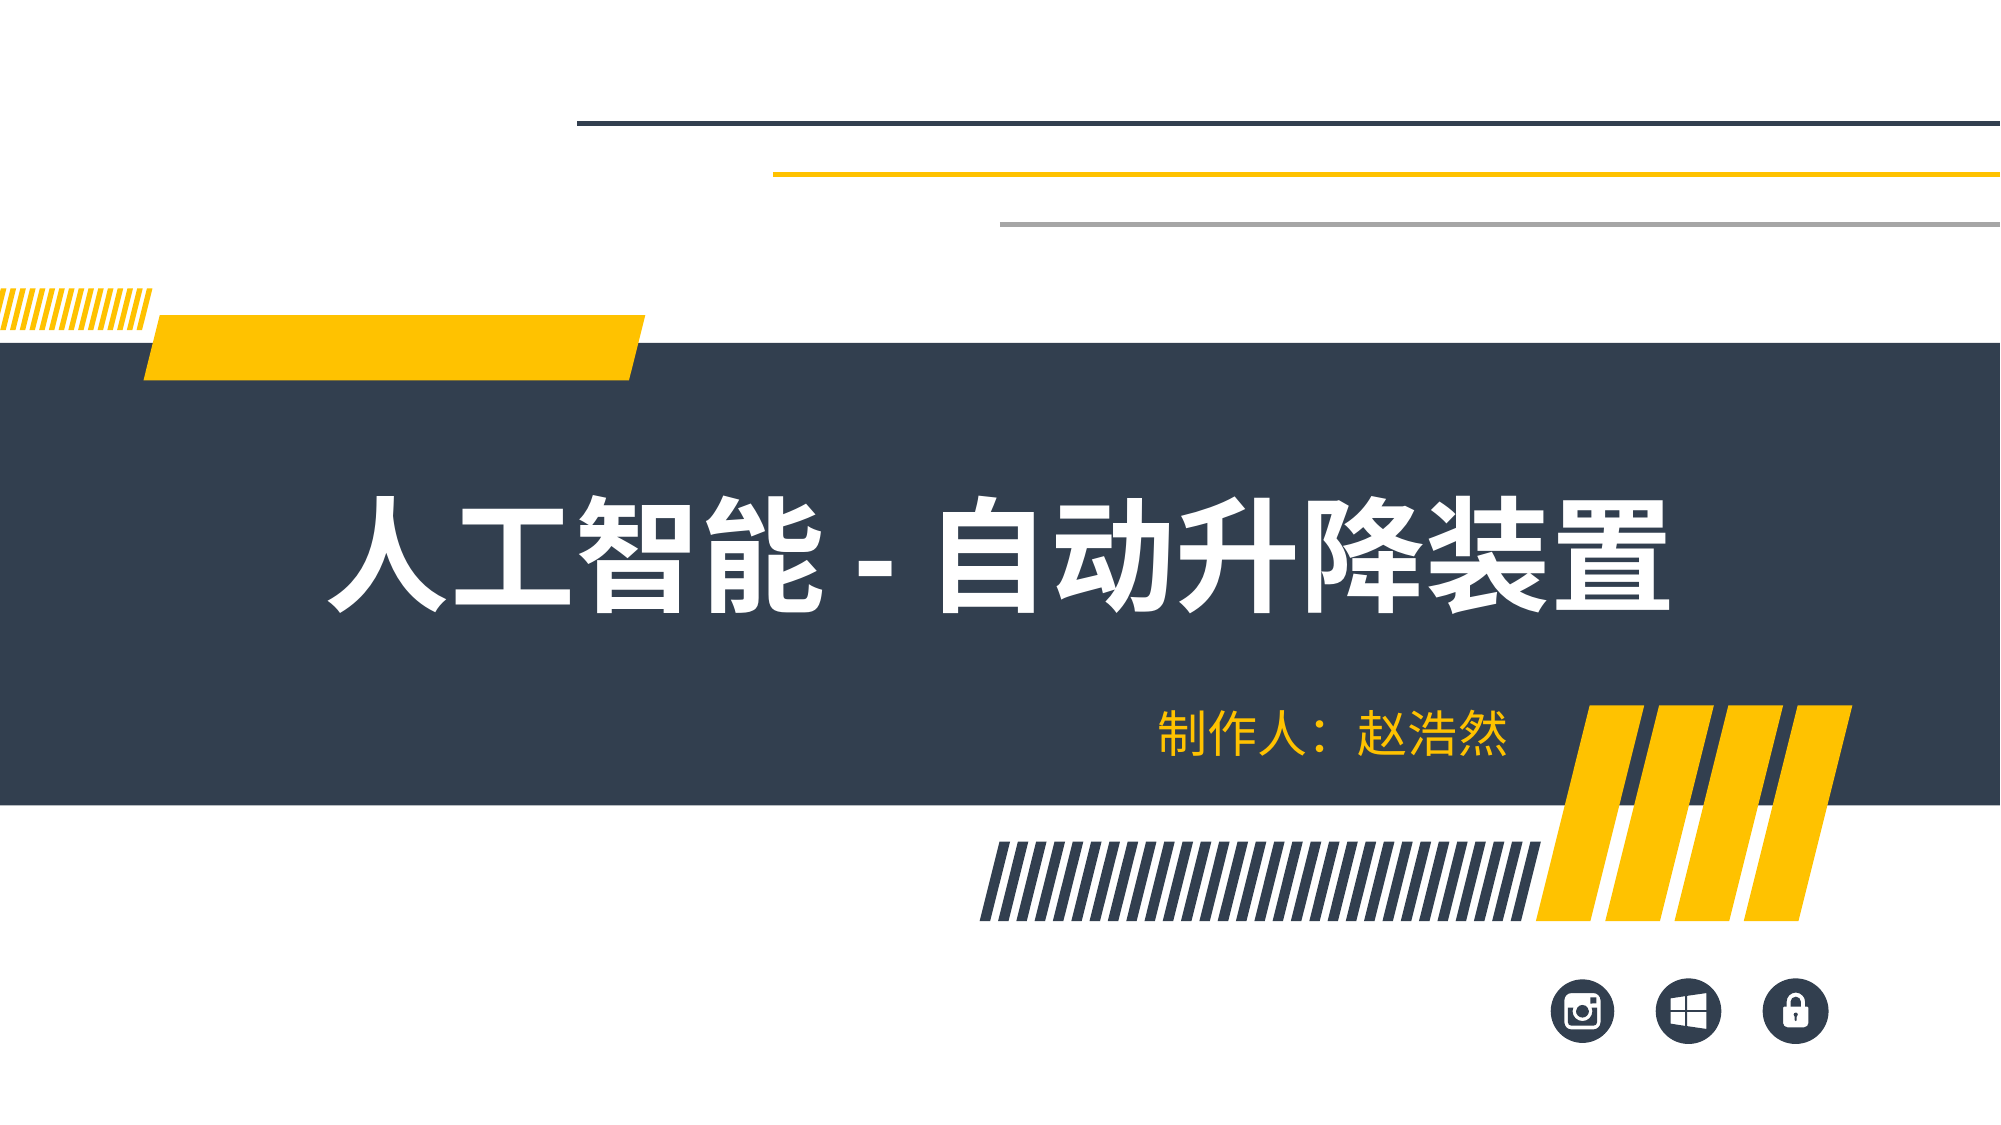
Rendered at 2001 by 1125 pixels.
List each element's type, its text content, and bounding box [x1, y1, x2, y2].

text_box 制作人：赵浩然 [1126, 683, 1523, 770]
text_box [1742, 704, 1854, 923]
text_box [1015, 840, 1048, 923]
text_box [1069, 840, 1103, 923]
text_box [1436, 840, 1470, 923]
text_box [1161, 840, 1195, 923]
text_box [0, 342, 2000, 440]
text_box [978, 840, 1012, 923]
text_box [1381, 840, 1415, 923]
text_box [1124, 840, 1158, 923]
text_box [1509, 840, 1543, 923]
text_box [1307, 840, 1341, 923]
text_box [1179, 840, 1213, 923]
text_box [1454, 840, 1488, 923]
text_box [0, 288, 153, 331]
text_box [0, 636, 2000, 806]
text_box [1490, 840, 1524, 923]
text_box [1271, 840, 1305, 923]
text_box [1143, 840, 1177, 923]
text_box [1417, 840, 1451, 923]
text_box [996, 840, 1030, 923]
text_box [1106, 840, 1140, 923]
text_box 人工智能-自动升降装置 [0, 440, 2000, 636]
text_box [1673, 704, 1785, 923]
text_box [1655, 978, 1722, 1044]
text_box [1762, 978, 1829, 1044]
text_box [1344, 840, 1378, 923]
text_box [1033, 840, 1067, 923]
text_box [1472, 840, 1506, 923]
text_box [1603, 704, 1716, 923]
text_box [1289, 840, 1323, 923]
text_box [1399, 840, 1433, 923]
text_box [1534, 704, 1646, 923]
text_box [1550, 979, 1615, 1043]
text_box [1216, 840, 1250, 923]
text_box [1253, 840, 1286, 923]
text_box [1051, 840, 1085, 923]
text_box [1362, 840, 1396, 923]
text_box [142, 314, 647, 382]
text_box [1326, 840, 1360, 923]
text_box [1234, 840, 1268, 923]
text_box [1198, 840, 1231, 923]
text_box [1088, 840, 1122, 923]
